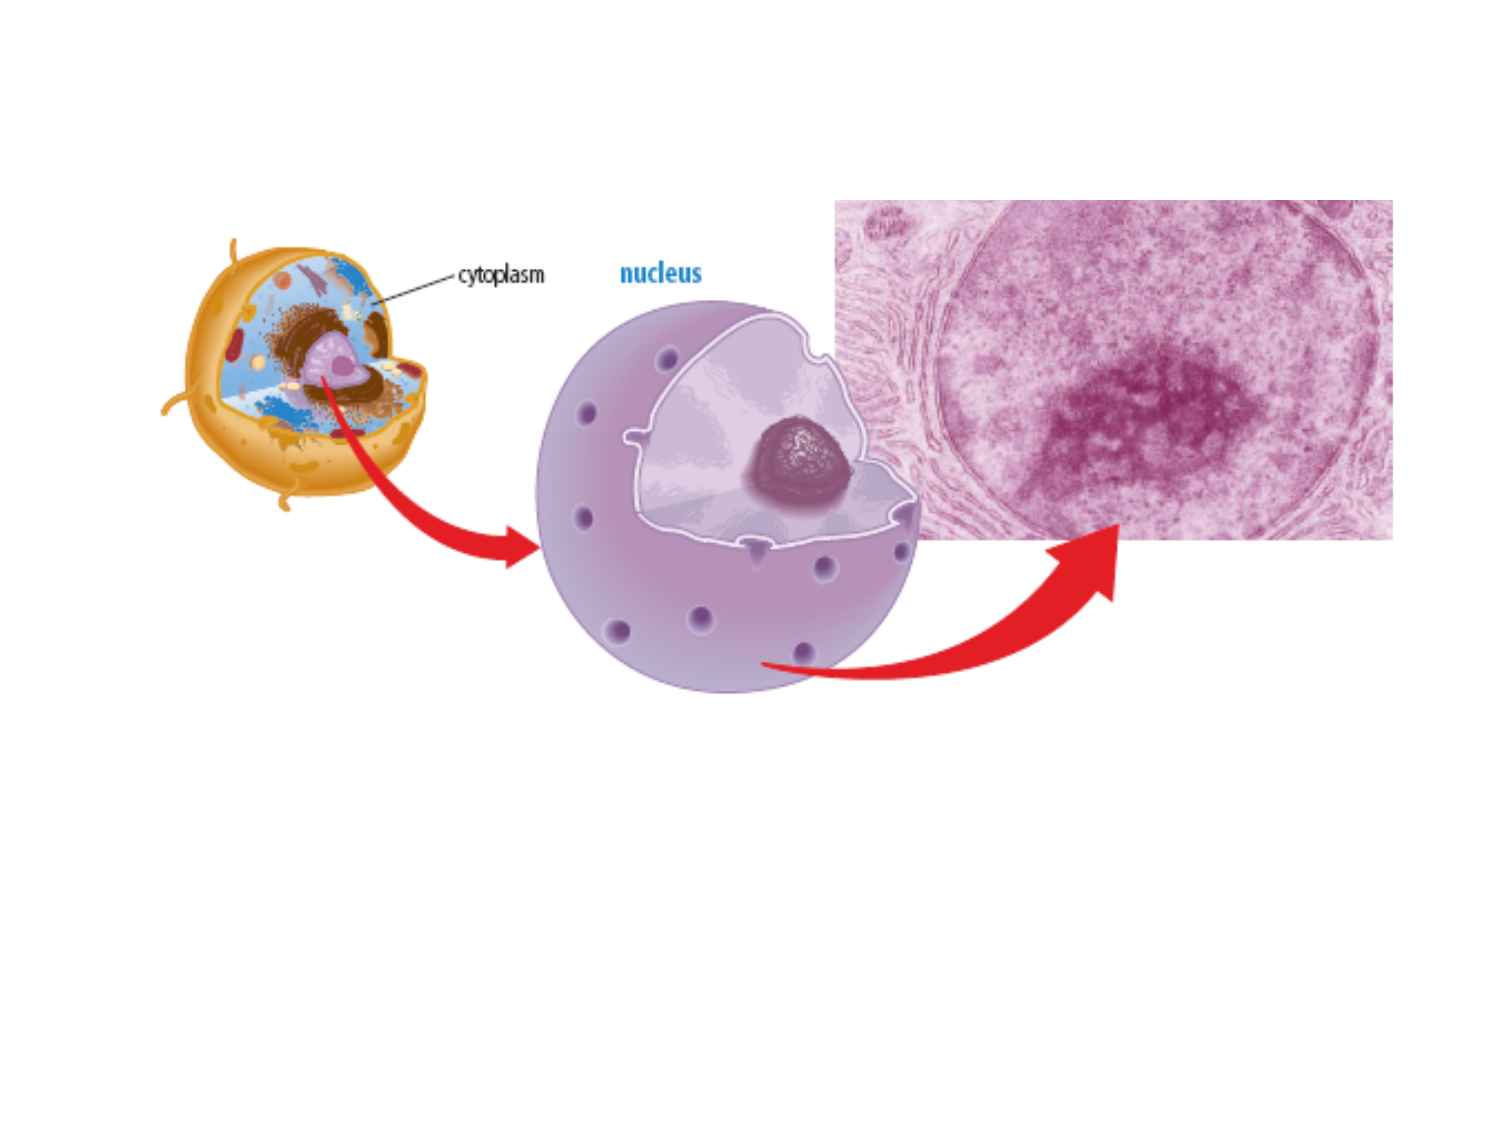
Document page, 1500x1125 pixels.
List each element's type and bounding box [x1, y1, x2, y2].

picture [137, 199, 1394, 701]
